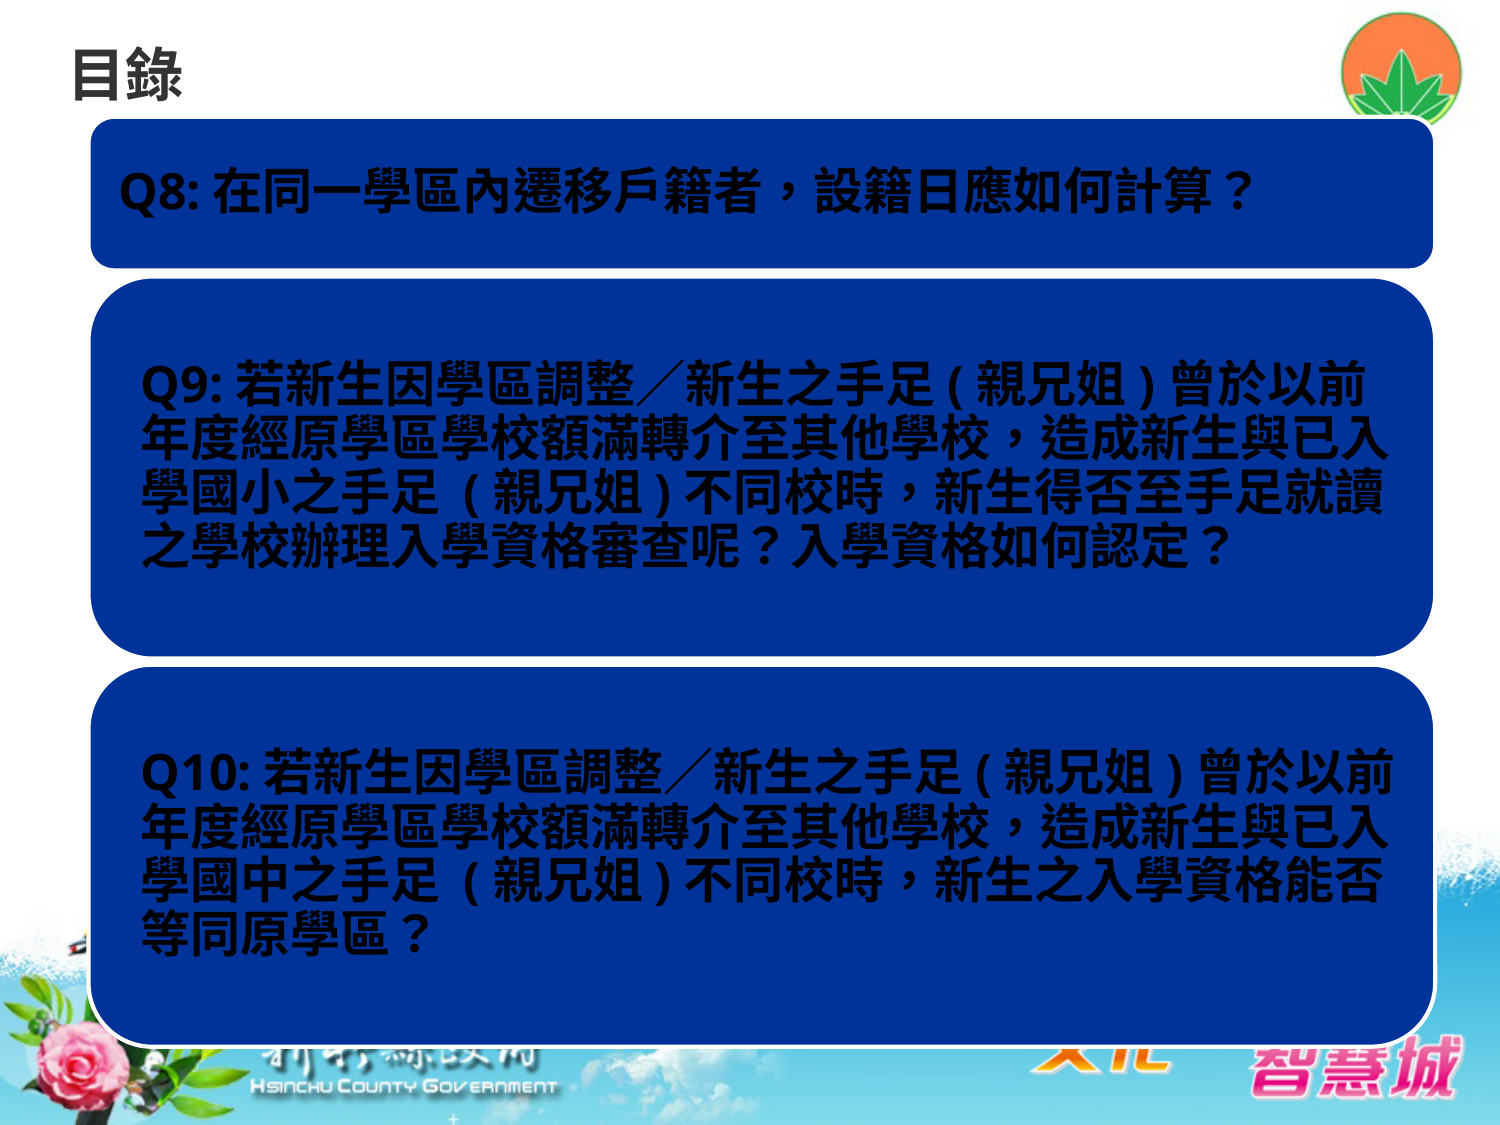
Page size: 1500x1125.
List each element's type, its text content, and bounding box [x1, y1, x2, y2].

picture [0, 0, 1500, 1125]
text_box 目錄 [53, 30, 1329, 116]
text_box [88, 116, 1436, 1048]
